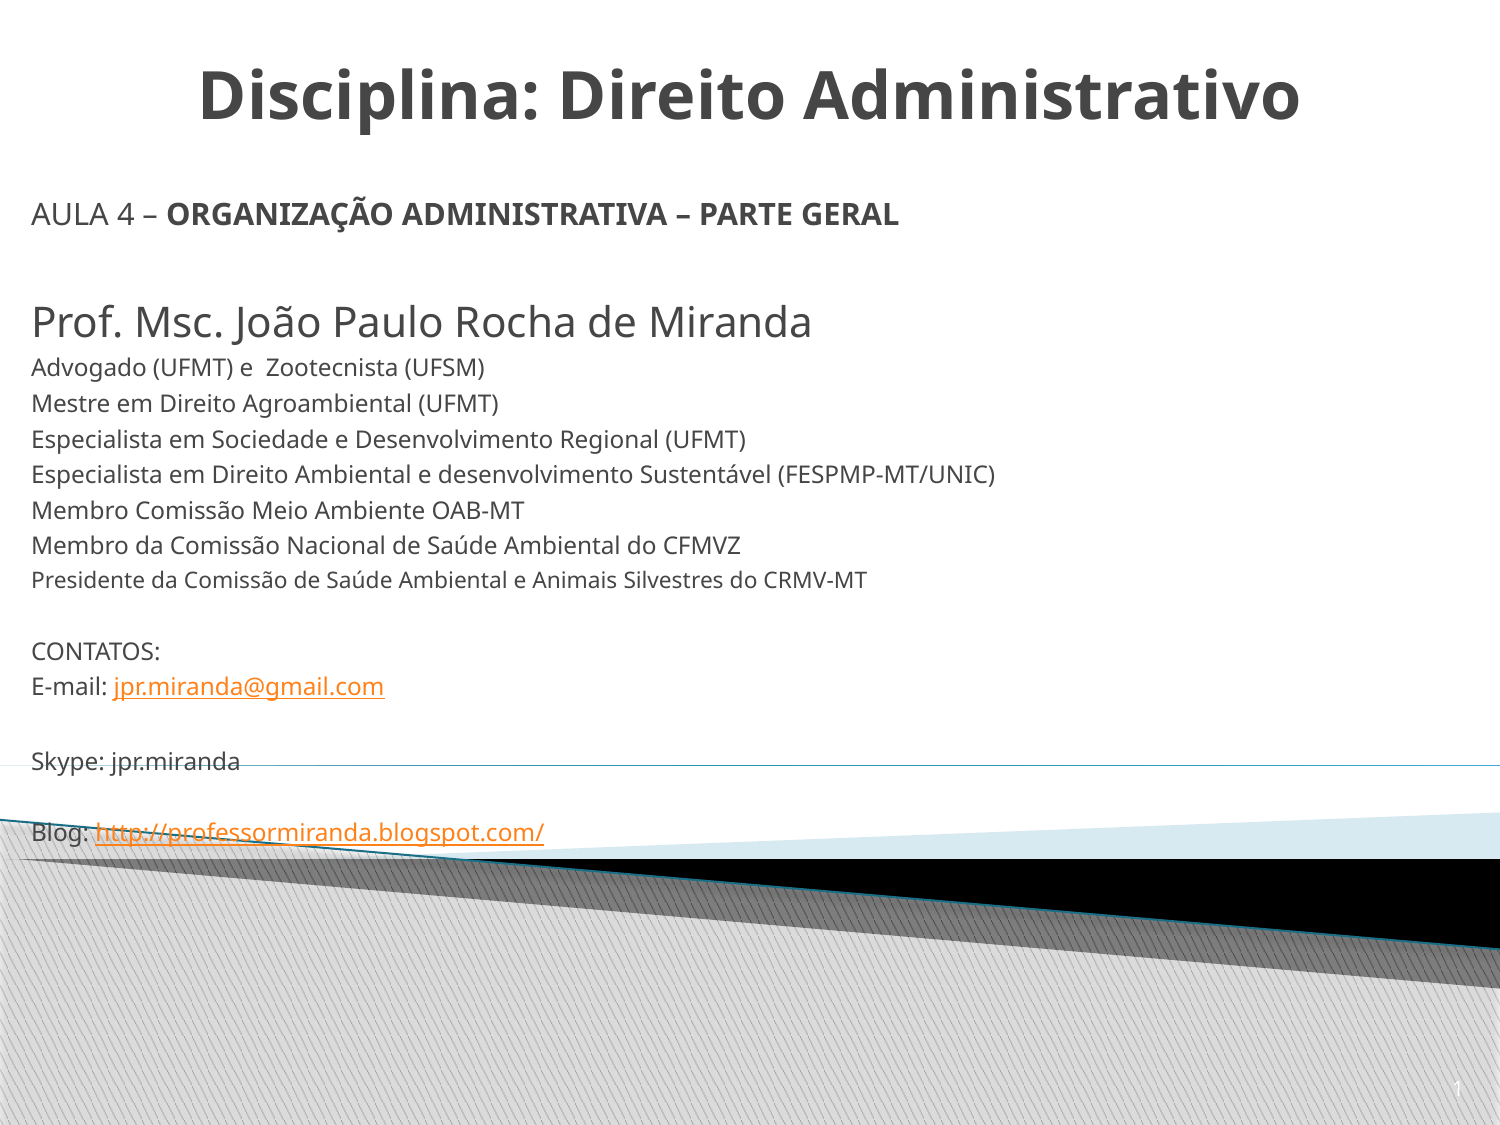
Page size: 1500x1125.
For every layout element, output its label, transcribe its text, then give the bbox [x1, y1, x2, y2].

slide_number 1 [1418, 1051, 1479, 1112]
subtitle AULA 4 – ORGANIZAÇÃO ADMINISTRATIVA – PARTE GERAL Prof. Msc. João Paulo Rocha de Miranda Advogado (UFMT) e Zootecnista (UFSM) Mestre em Direito Agroambiental (UFMT) Especialista em Sociedade e Desenvolvimento Regional (UFMT) Especialista em Direito Ambiental e desenvolvimento Sustentável (FESPMP-MT/UNIC) Membro Comissão Meio Ambiente OAB-MT Membro da Comissão Nacional de Saúde Ambiental do CFMVZ Presidente da Comissão de Saúde Ambiental e Animais Silvestres do CRMV-MT CONTATOS: E-mail: jpr.miranda@gmail.com Skype: jpr.miranda Blog: http://professormiranda.blogspot.com/ [23, 187, 1454, 868]
title Disciplina: Direito Administrativo [0, 35, 1500, 141]
picture [118, 868, 1500, 989]
